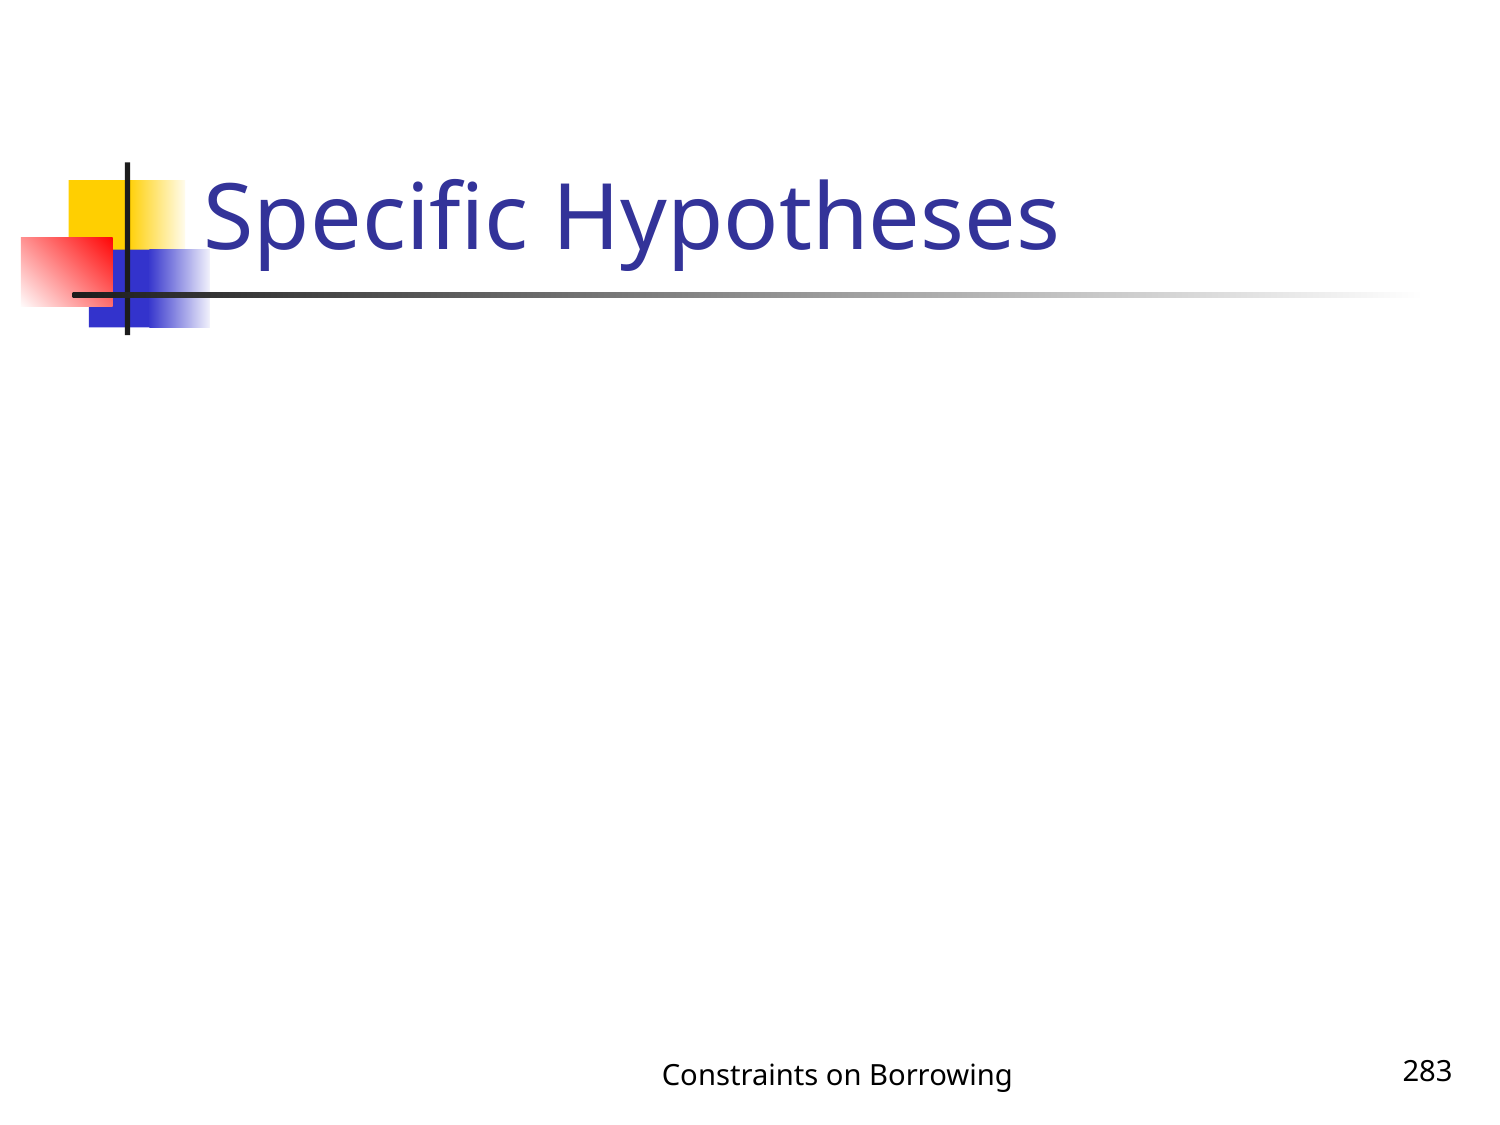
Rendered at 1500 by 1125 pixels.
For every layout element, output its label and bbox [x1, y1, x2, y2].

title [188, 34, 1468, 276]
slide_number [1154, 1023, 1468, 1100]
footer [599, 1023, 1076, 1100]
